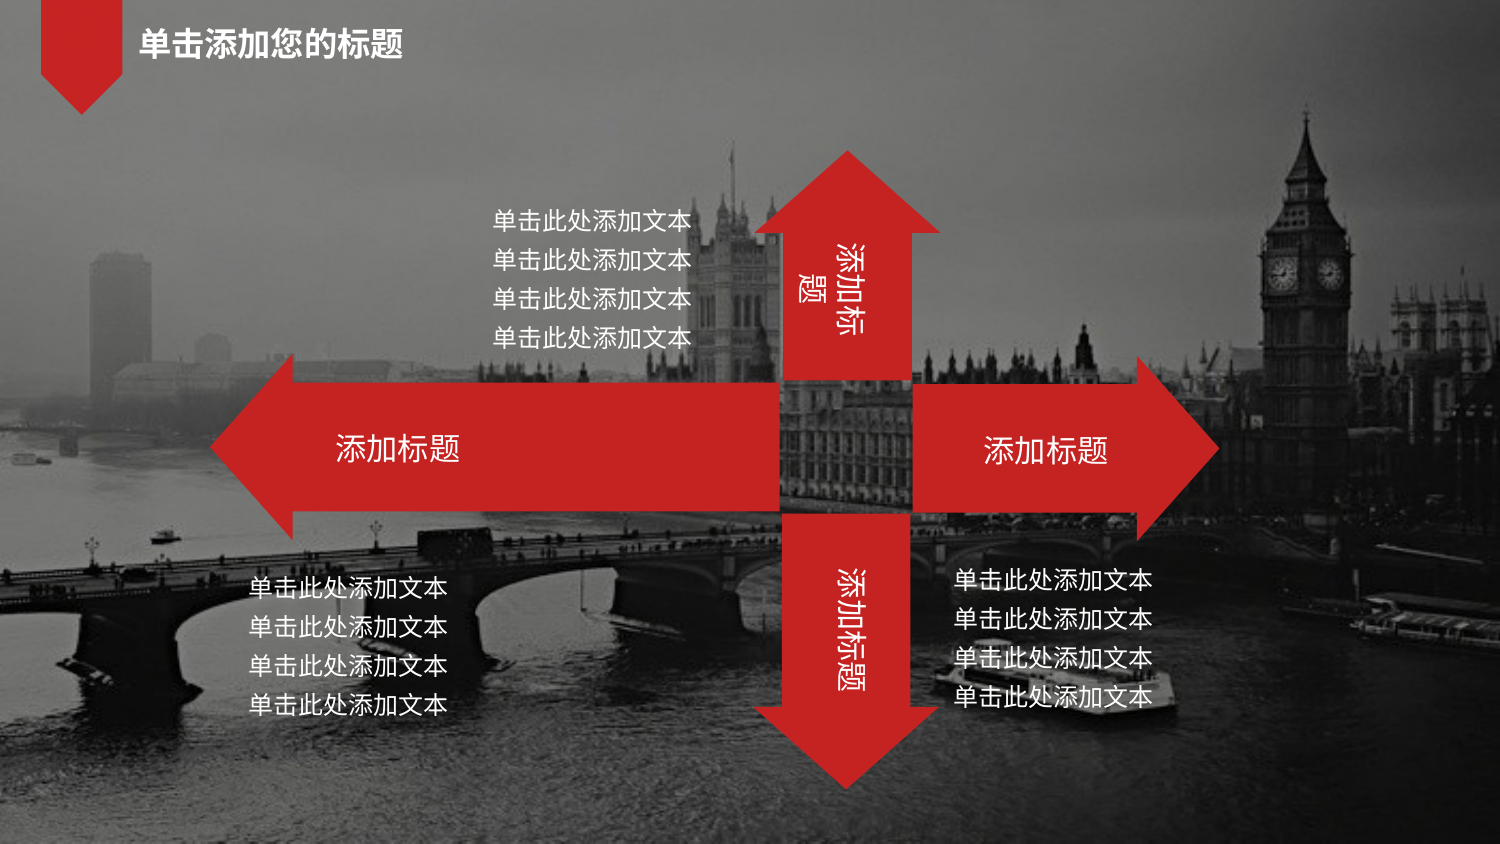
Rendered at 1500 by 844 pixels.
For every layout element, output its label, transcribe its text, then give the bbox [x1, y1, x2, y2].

text_box 添加标题 [809, 216, 878, 363]
text_box 添加标题 [811, 532, 880, 728]
text_box [912, 355, 1220, 542]
text_box 单击此处添加文本 单击此处添加文本 单击此处添加文本 单击此处添加文本 [939, 548, 1233, 719]
text_box 单击此处添加文本 单击此处添加文本 单击此处添加文本 单击此处添加文本 [477, 189, 755, 360]
text_box [753, 513, 939, 790]
text_box [209, 353, 780, 541]
text_box 单击此处添加文本 单击此处添加文本 单击此处添加文本 单击此处添加文本 [234, 556, 516, 727]
text_box [755, 150, 941, 381]
text_box 添加标题 [915, 423, 1177, 476]
text_box 添加标题 [289, 422, 507, 475]
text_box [41, 0, 438, 115]
picture [0, 0, 1500, 844]
